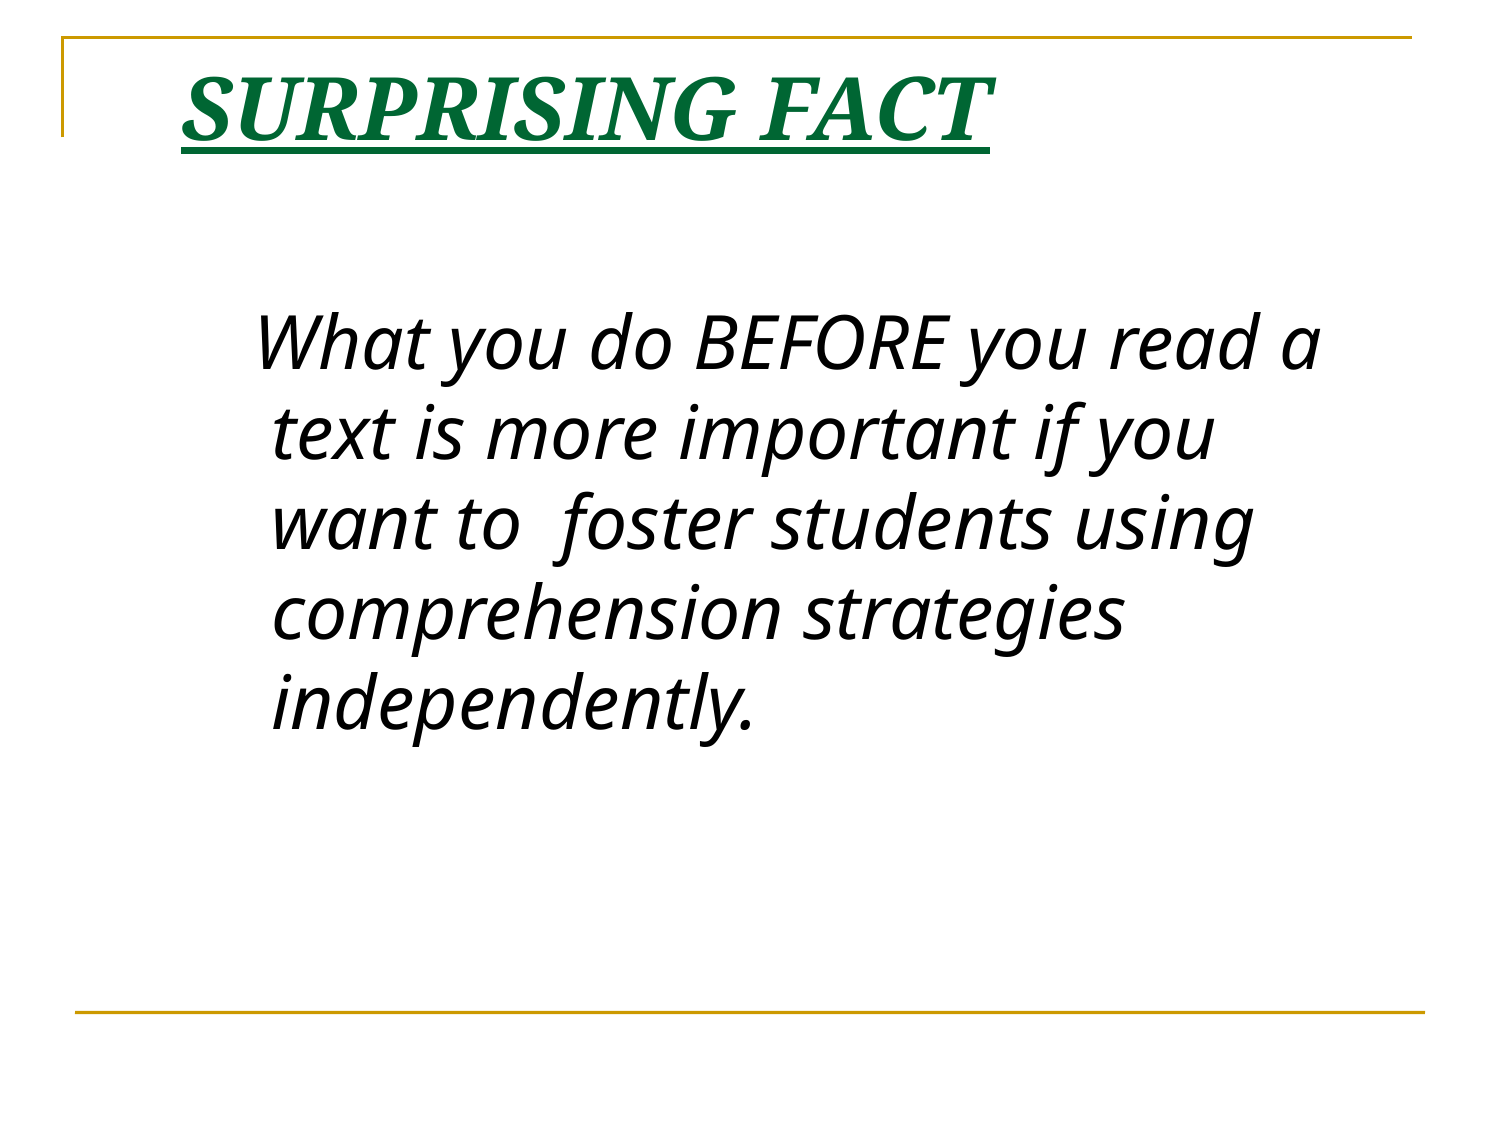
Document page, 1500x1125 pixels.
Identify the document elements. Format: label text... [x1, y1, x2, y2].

list What you do BEFORE you read a text is more important if you want to foster students using comprehension strategies independently. [199, 287, 1363, 789]
title SURPRISING FACT [74, 45, 1426, 233]
